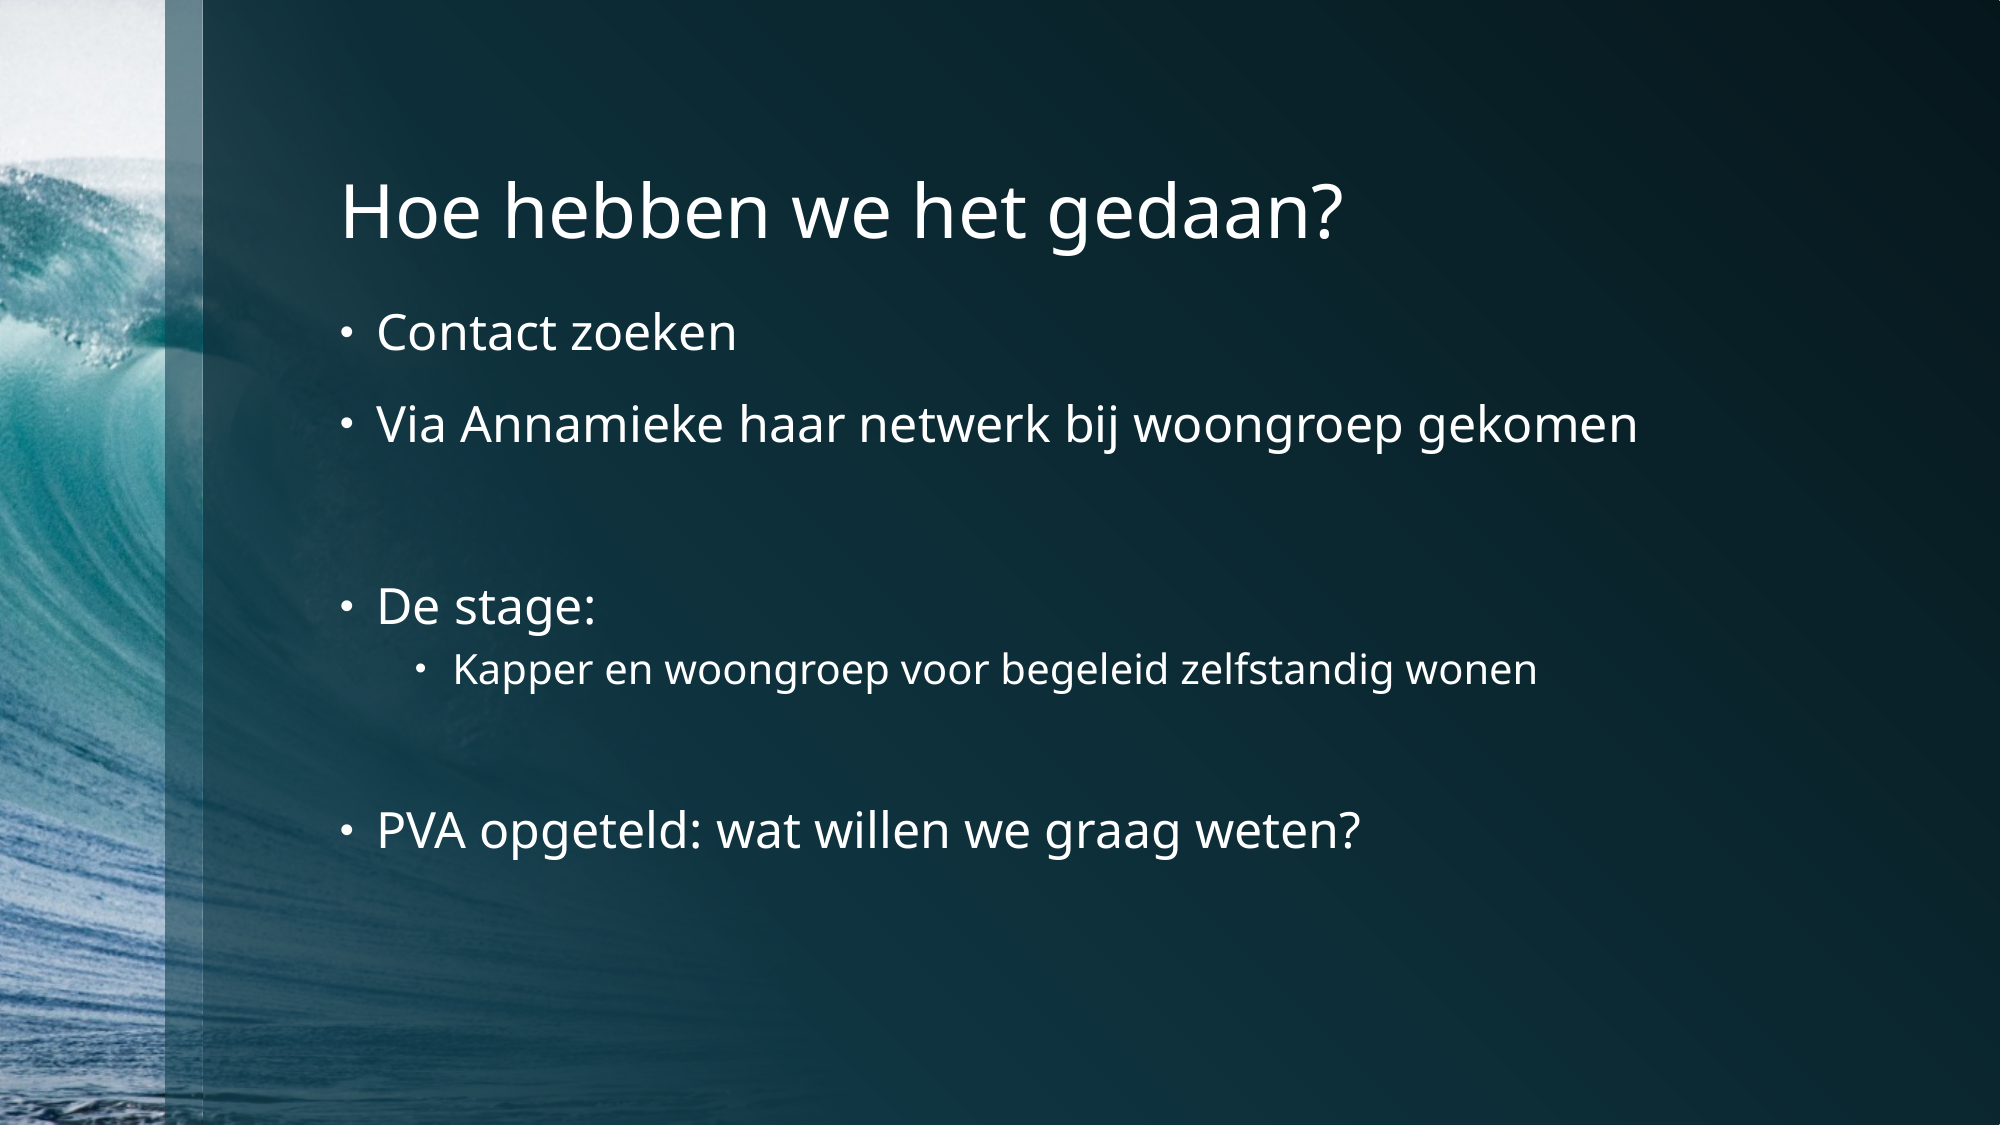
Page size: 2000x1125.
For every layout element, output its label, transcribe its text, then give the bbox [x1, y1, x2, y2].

list Contact zoeken Via Annamieke haar netwerk bij woongroep gekomen De stage: Kapper en woongroep voor begeleid zelfstandig wonen PVA opgeteld: wat willen we graag weten? [324, 299, 1825, 1025]
title Hoe hebben we het gedaan? [324, 62, 1825, 263]
picture [0, 0, 2000, 1125]
